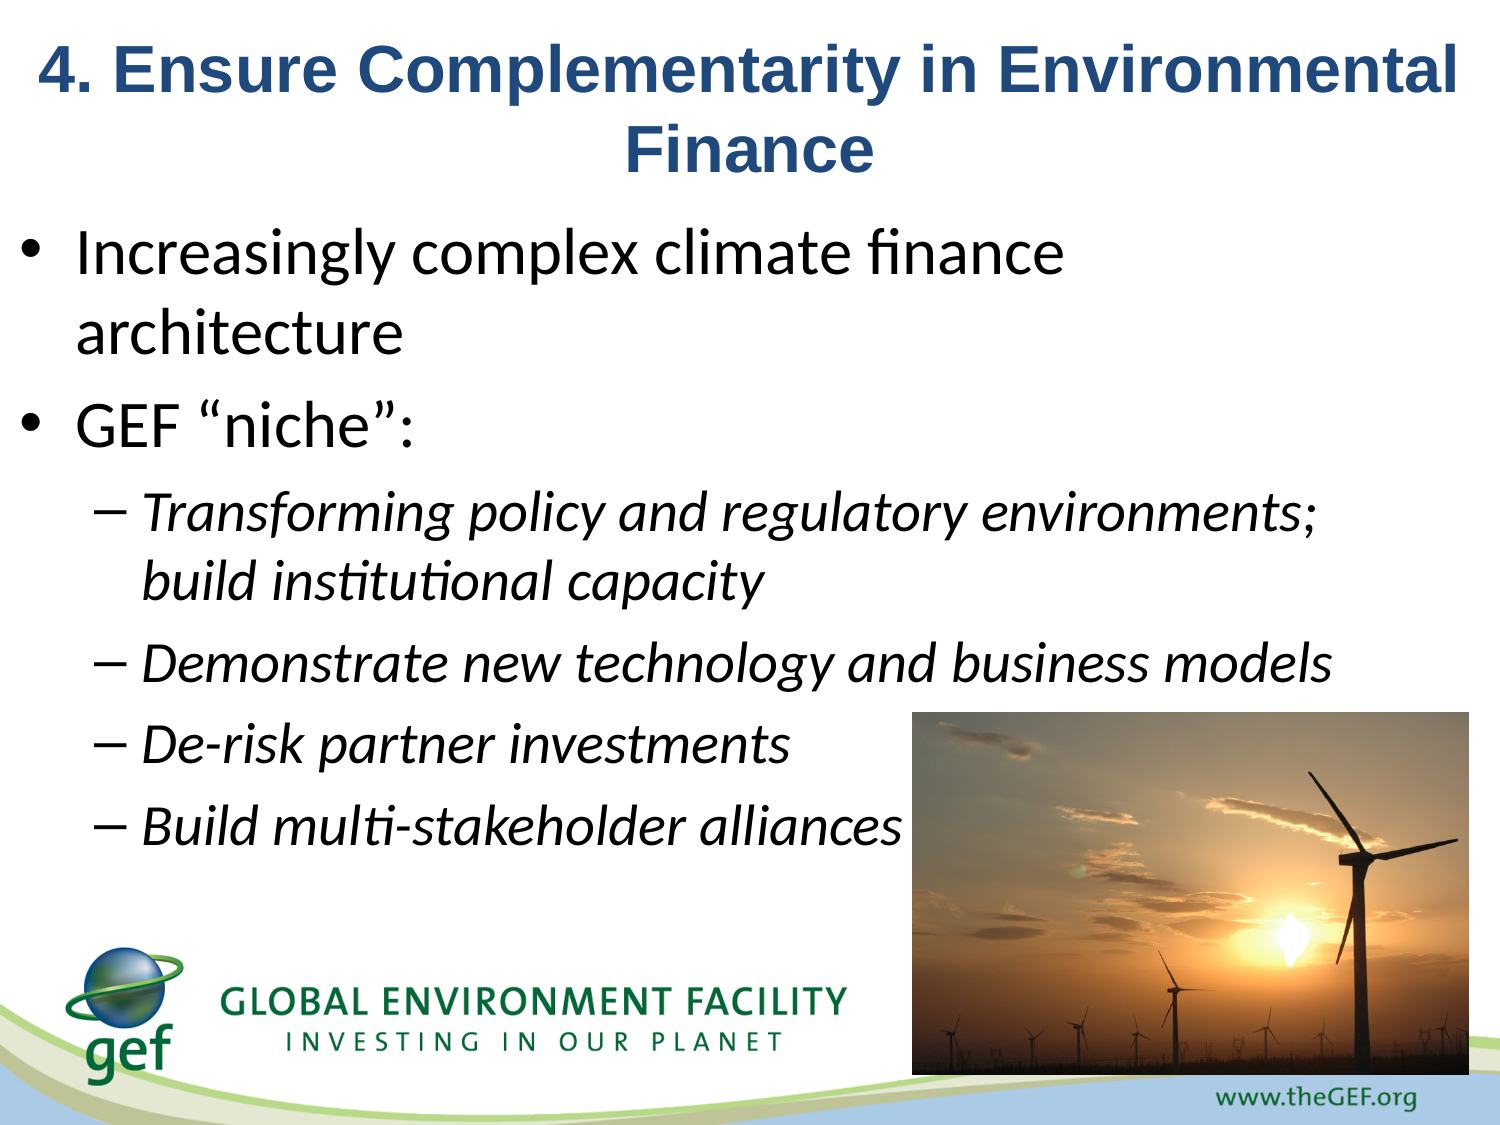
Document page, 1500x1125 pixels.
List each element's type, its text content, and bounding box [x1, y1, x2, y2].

picture [0, 712, 1500, 1125]
title 4. Ensure Complementarity in Environmental Finance [12, 12, 1488, 200]
list Increasingly complex climate finance architecture GEF “niche”: Transforming policy and regulatory environments; build institutional capacity Demonstrate new technology and business models De-risk partner investments Build multi-stakeholder alliances [4, 200, 1355, 943]
